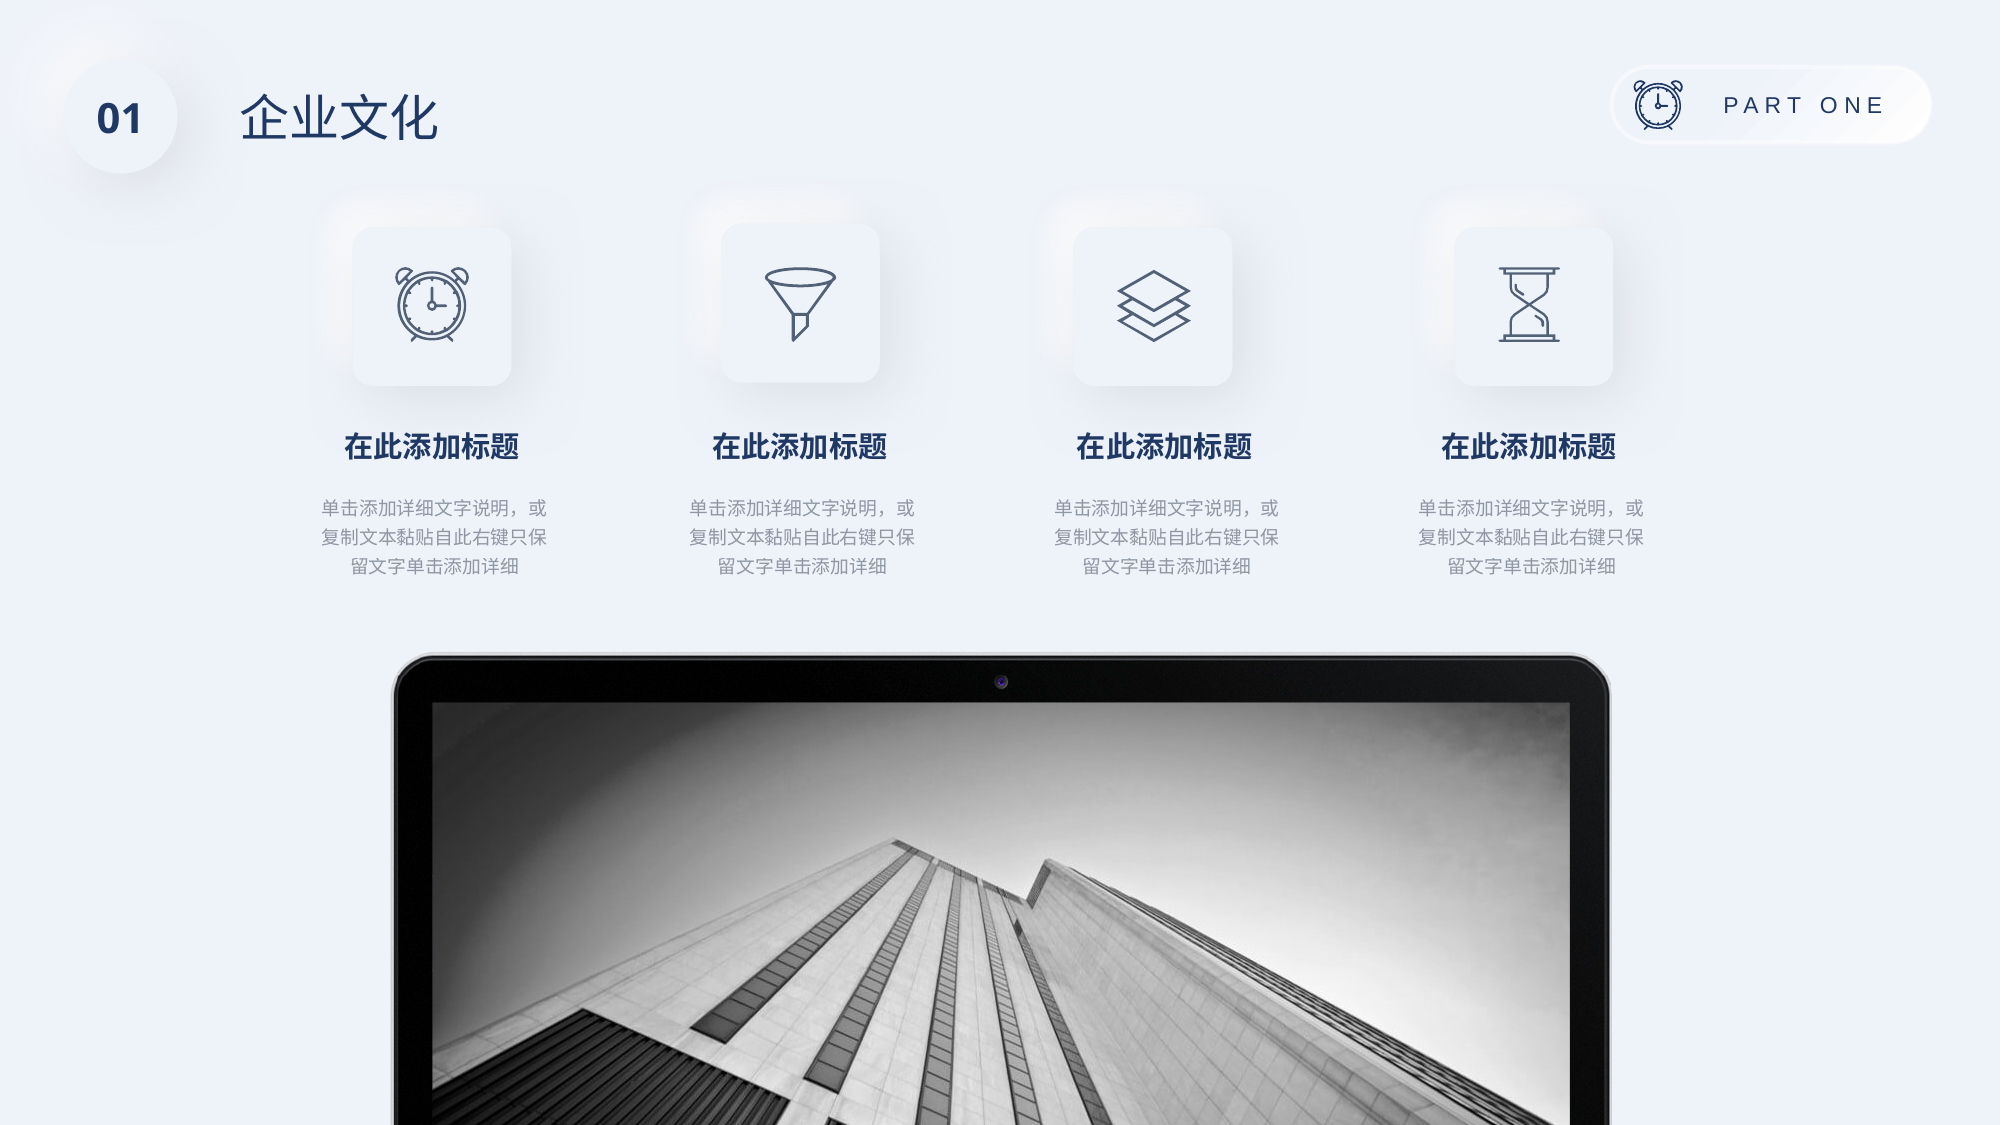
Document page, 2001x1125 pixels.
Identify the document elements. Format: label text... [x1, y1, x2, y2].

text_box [721, 223, 880, 383]
text_box 在此添加标题 [1416, 424, 1643, 475]
text_box 在此添加标题 [319, 424, 545, 475]
text_box 企业文化 [224, 78, 800, 154]
text_box 单击添加详细文字说明，或复制文本黏贴自此右键只保留文字单击添加详细 [1053, 482, 1280, 586]
text_box 在此添加标题 [1051, 424, 1278, 475]
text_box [63, 60, 178, 174]
text_box 在此添加标题 [687, 424, 913, 475]
text_box 单击添加详细文字说明，或复制文本黏贴自此右键只保留文字单击添加详细 [1418, 482, 1645, 586]
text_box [1454, 227, 1614, 386]
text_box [352, 227, 512, 386]
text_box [1073, 227, 1233, 386]
text_box 单击添加详细文字说明，或复制文本黏贴自此右键只保留文字单击添加详细 [321, 482, 548, 586]
text_box 单击添加详细文字说明，或复制文本黏贴自此右键只保留文字单击添加详细 [689, 482, 916, 586]
picture [83, 652, 1902, 1125]
